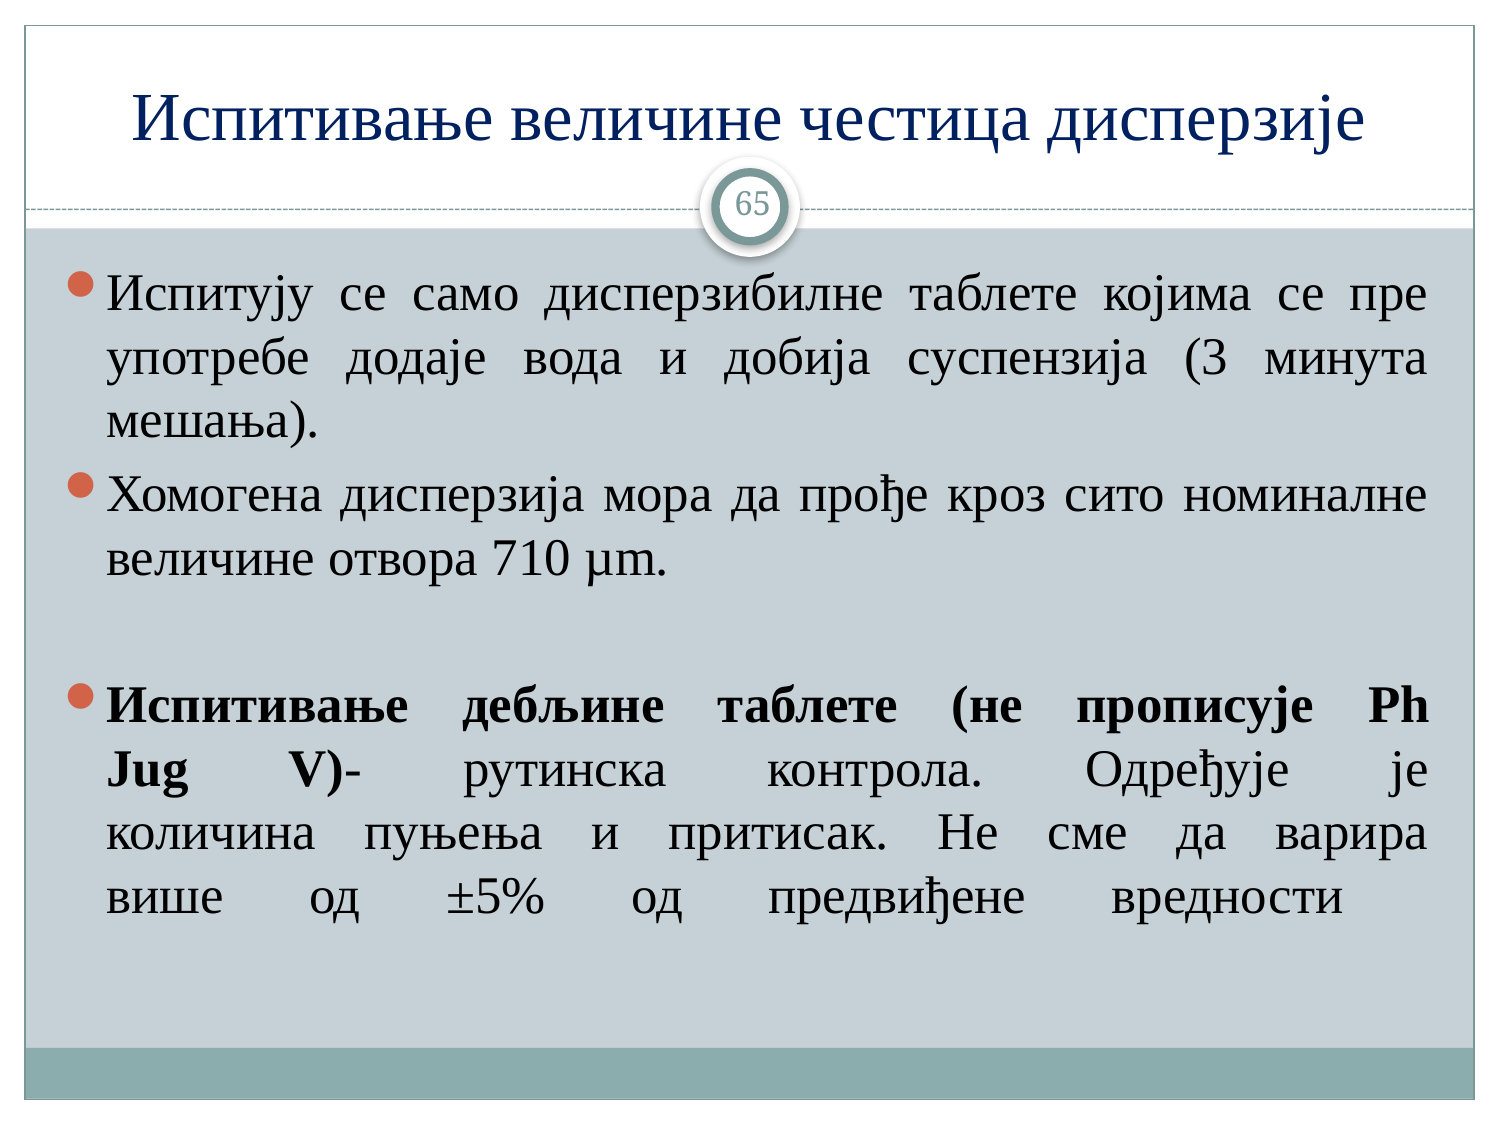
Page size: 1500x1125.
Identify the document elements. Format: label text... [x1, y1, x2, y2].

slide_number 65 [715, 168, 791, 241]
list Испитују се само дисперзибилне таблете којима се пре употребе додаје вода и добија суспензија (3 минута мешања). Хомогена дисперзија мора да прође кроз сито номиналне величине отвора 710 µm. Испитивање дебљине таблете (не прописује Ph Jug V)- рутинска контрола. Одређује је количина пуњења и притисак. Не сме да варира више од ±5% од предвиђене вредности [49, 250, 1445, 1001]
title Испитивање величине честица дисперзије [49, 37, 1450, 162]
